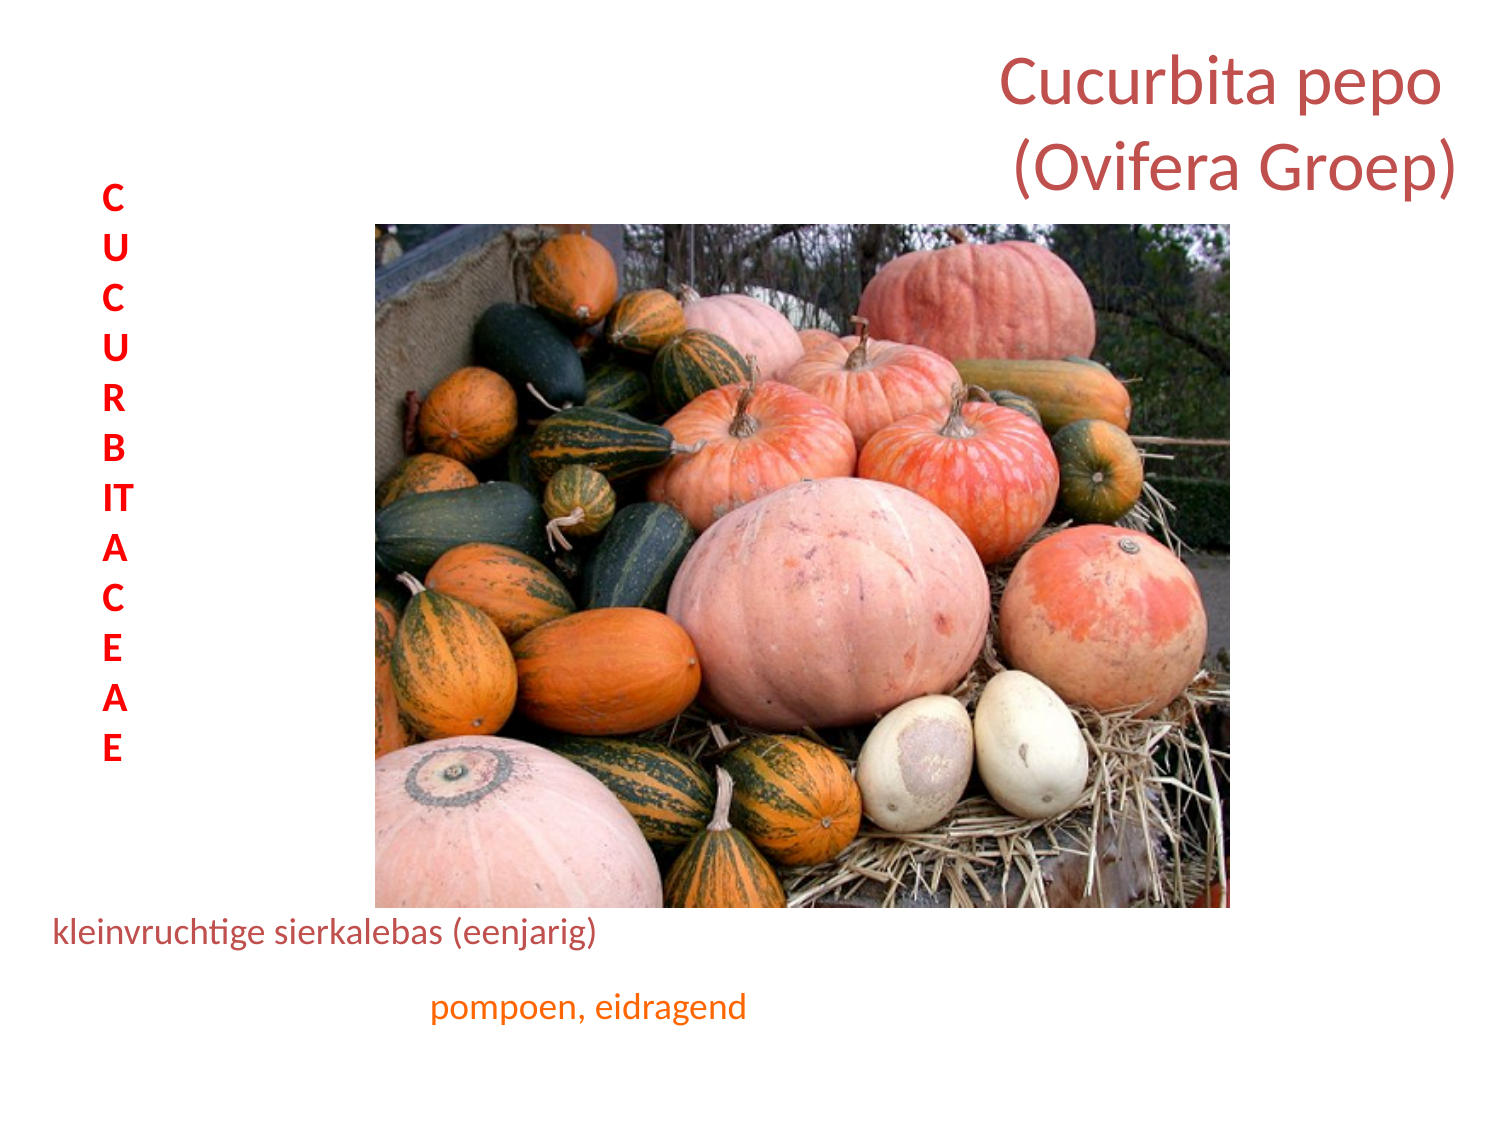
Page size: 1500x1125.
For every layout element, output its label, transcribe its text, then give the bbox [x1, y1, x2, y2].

text_box pompoen, eidragend [50, 974, 763, 1035]
text_box kleinvruchtige sierkalebas (eenjarig) [37, 899, 1100, 960]
text_box CUCURBITACEAE [87, 162, 150, 778]
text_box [374, 224, 1230, 908]
title Cucurbita pepo (Ovifera Groep) [200, 24, 1475, 213]
